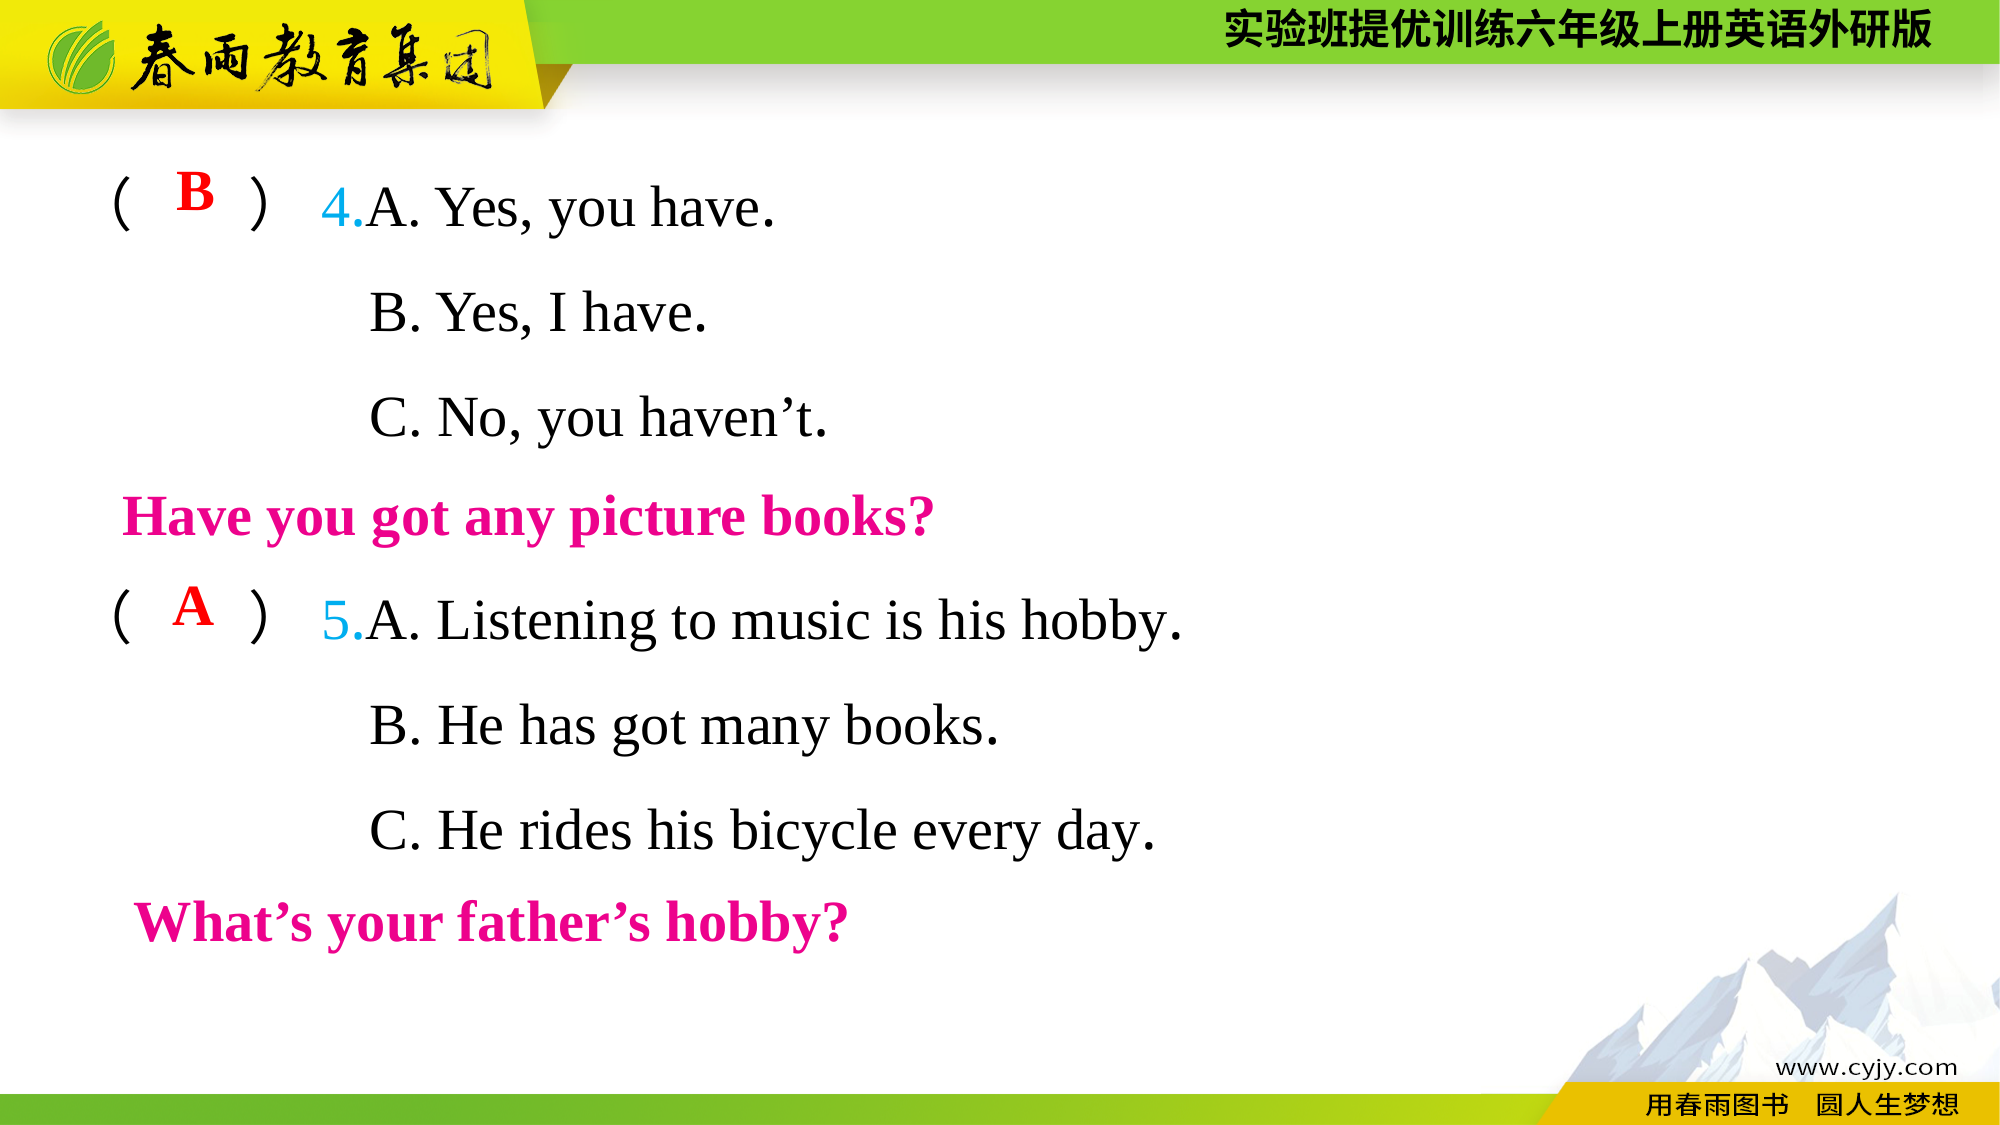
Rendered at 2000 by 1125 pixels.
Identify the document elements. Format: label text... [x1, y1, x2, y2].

text_box （ ）5.A. Listening to music is his hobby. B. He has got many books. C. He rides his bicycle every day. [59, 538, 1944, 869]
text_box A [157, 559, 230, 645]
picture [0, 0, 2000, 1125]
list （ ）4.A. Yes, you have. B. Yes, I have. C. No, you haven’t. [59, 125, 1944, 446]
text_box Have you got any picture books? [107, 434, 952, 538]
text_box B [161, 145, 231, 230]
text_box What’s your father’s hobby? [119, 840, 867, 961]
